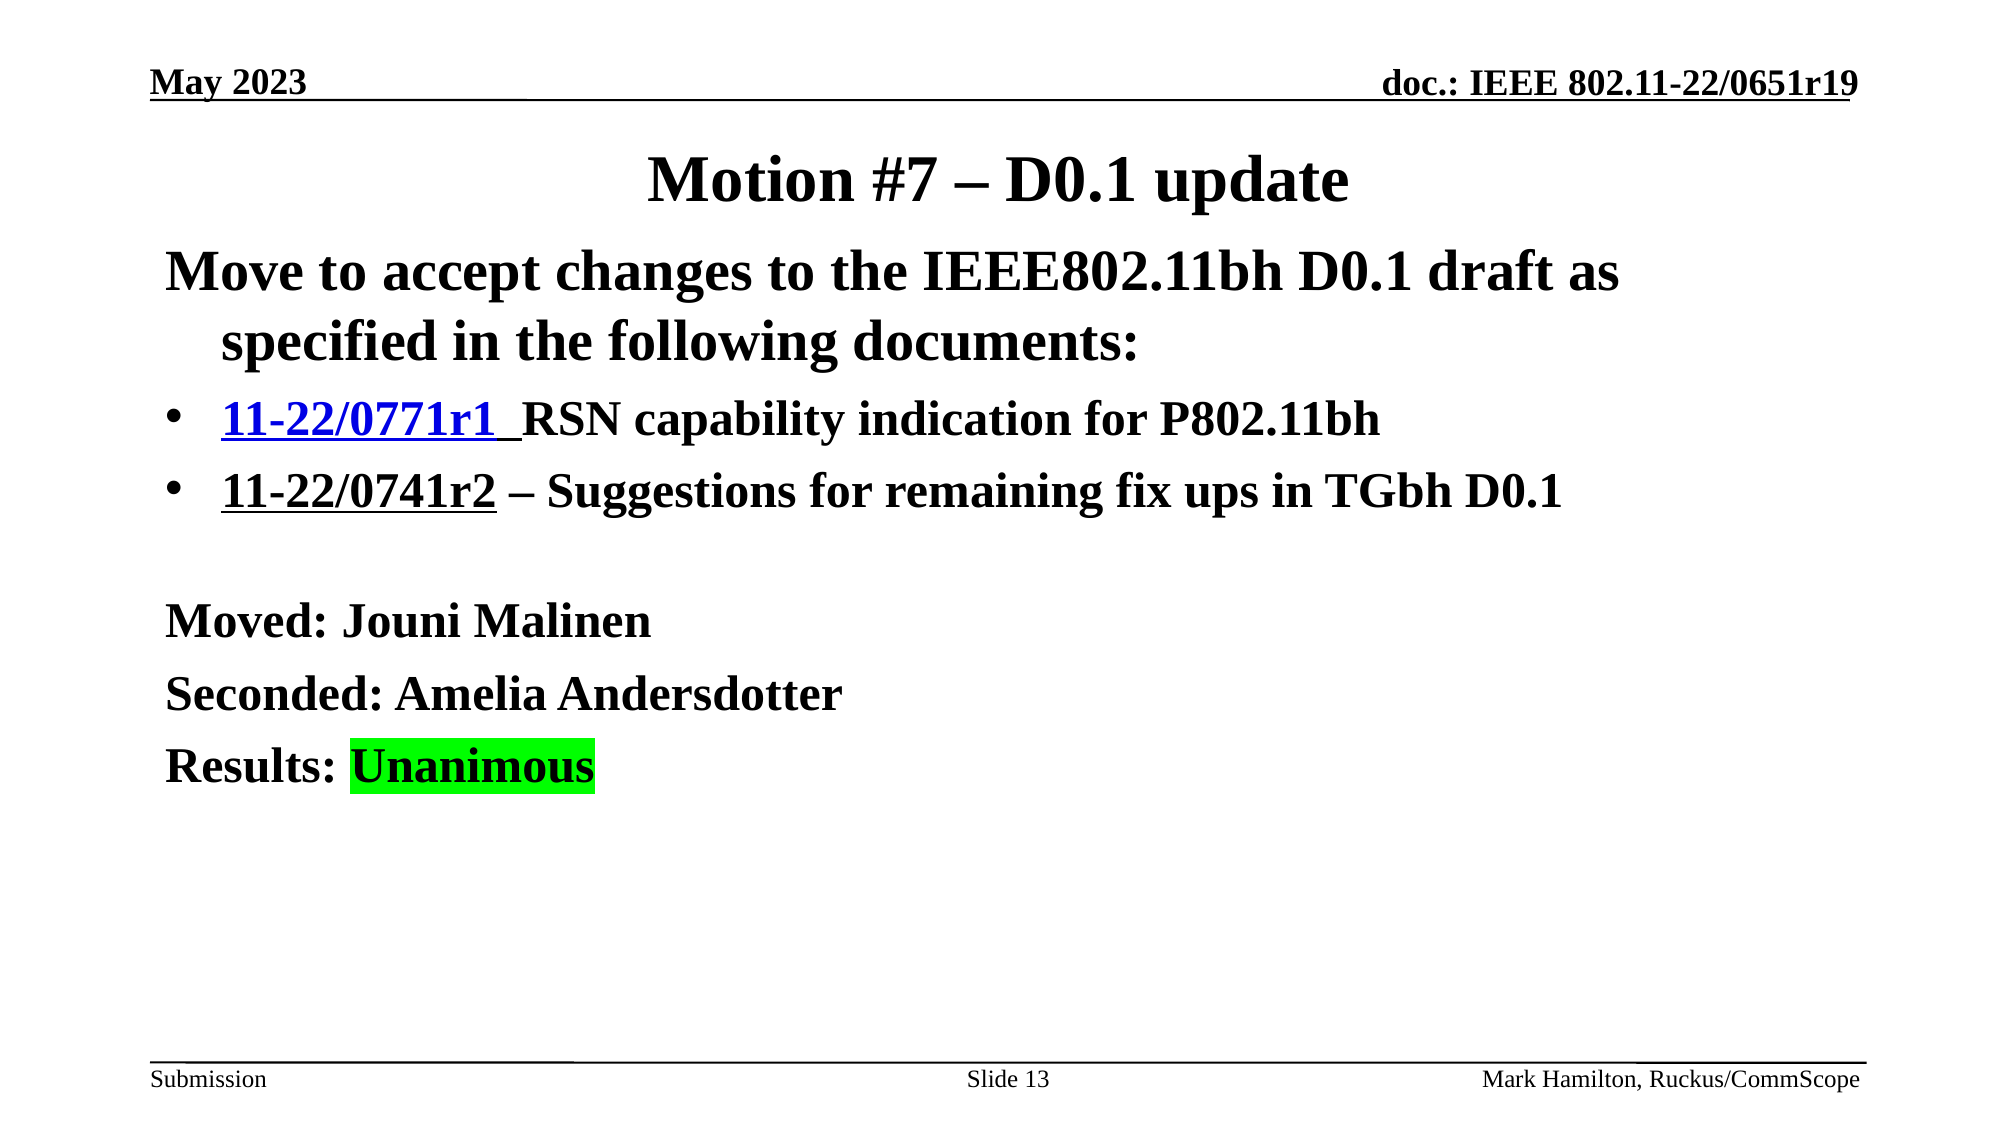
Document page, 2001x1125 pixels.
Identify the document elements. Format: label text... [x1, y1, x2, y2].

title Motion #7 – D0.1 update [149, 112, 1850, 224]
slide_number Slide 13 [950, 1061, 1067, 1123]
list Move to accept changes to the IEEE802.11bh D0.1 draft as specified in the following documents: 11-22/0771r1 RSN capability indication for P802.11bh 11-22/0741r2 – Suggestions for remaining fix ups in TGbh D0.1 Moved: Jouni Malinen Seconded: Amelia Andersdotter Results: Unanimous [149, 224, 1850, 1063]
